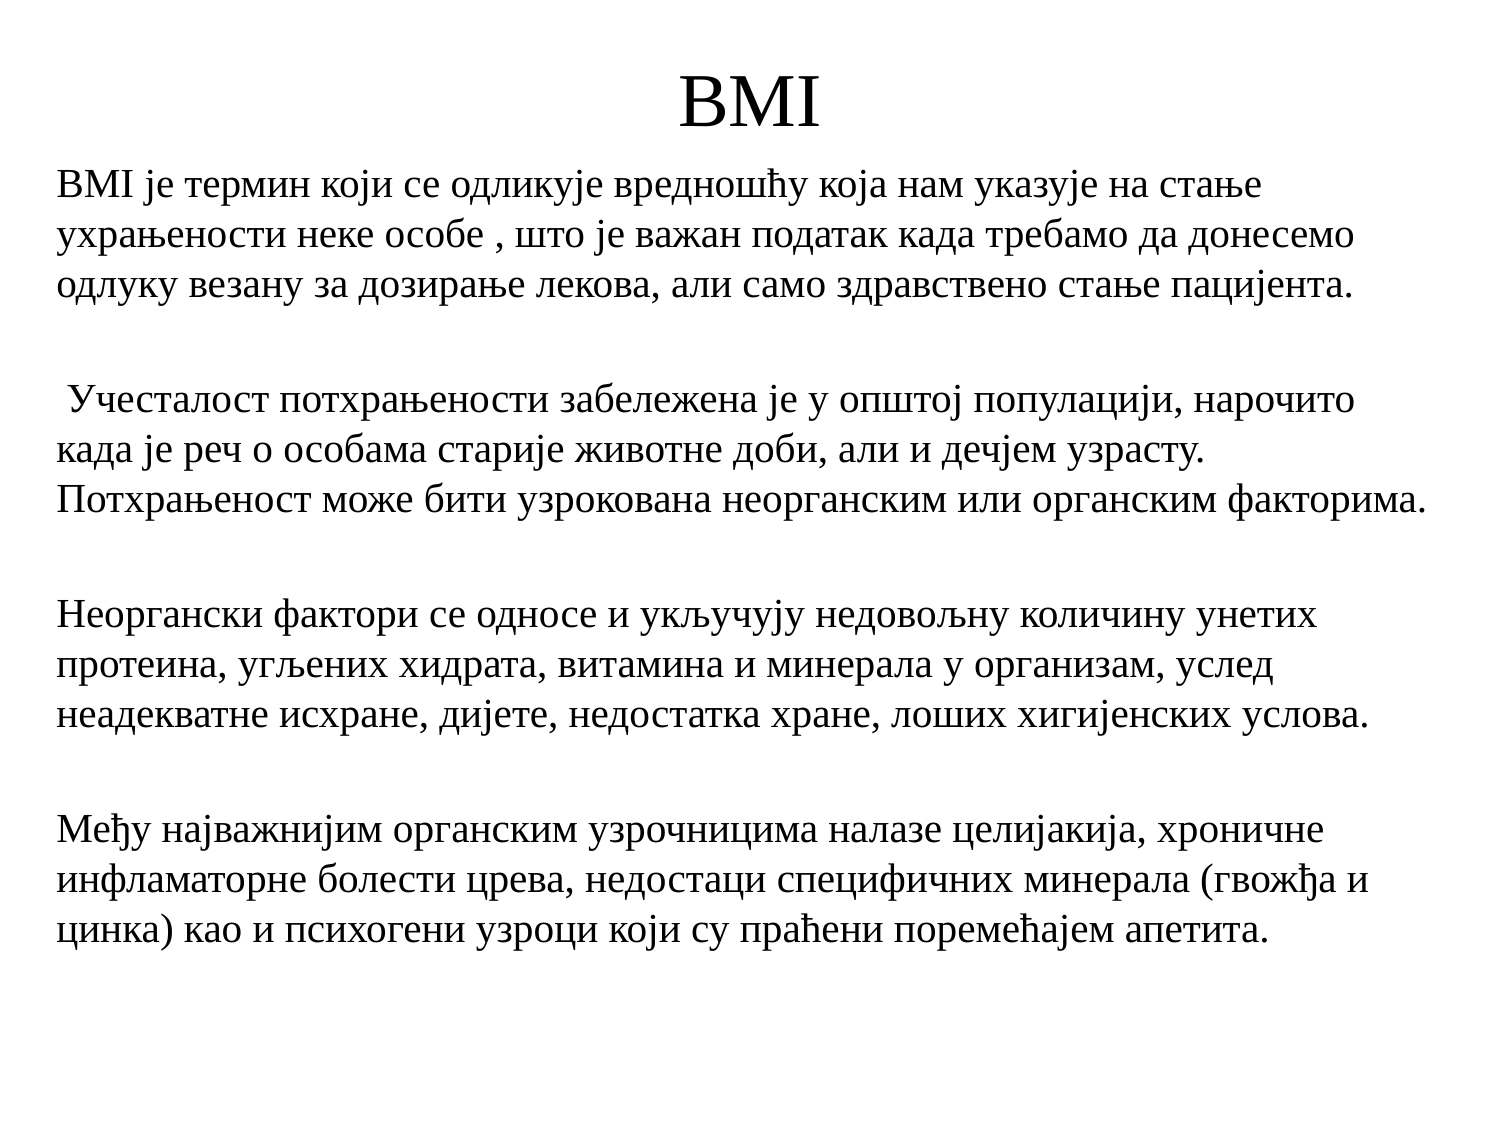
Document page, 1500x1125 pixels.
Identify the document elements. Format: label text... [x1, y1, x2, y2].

subtitle BMI је термин који се одликује вредношћу која нам указује на стање ухрањености неке особе , што је важан податак када требамо да донесемо одлуку везану за дозирање лекова, али само здравствено стање пацијента. Учесталост потхрањености забележена је у општој популацији, нарочито када је реч о особама старије животне доби, али и дечјем узрасту. Потхрањеност може бити узрокована неорганским или органским факторима. Неоргански фактори се односе и укључују недовољну количину унетих протеина, угљених хидрата, витамина и минерала у организам, услед неадекватне исхране, дијете, недостатка хране, лоших хигијенских услова. Међу најважнијим органским узрочницима налазе целијакија, хроничне инфламаторне болести црева, недостаци специфичних минерала (гвожђа и цинка) као и психогени узроци који су праћени поремећајем апетита. [41, 149, 1447, 1071]
title BMI [112, 42, 1388, 149]
